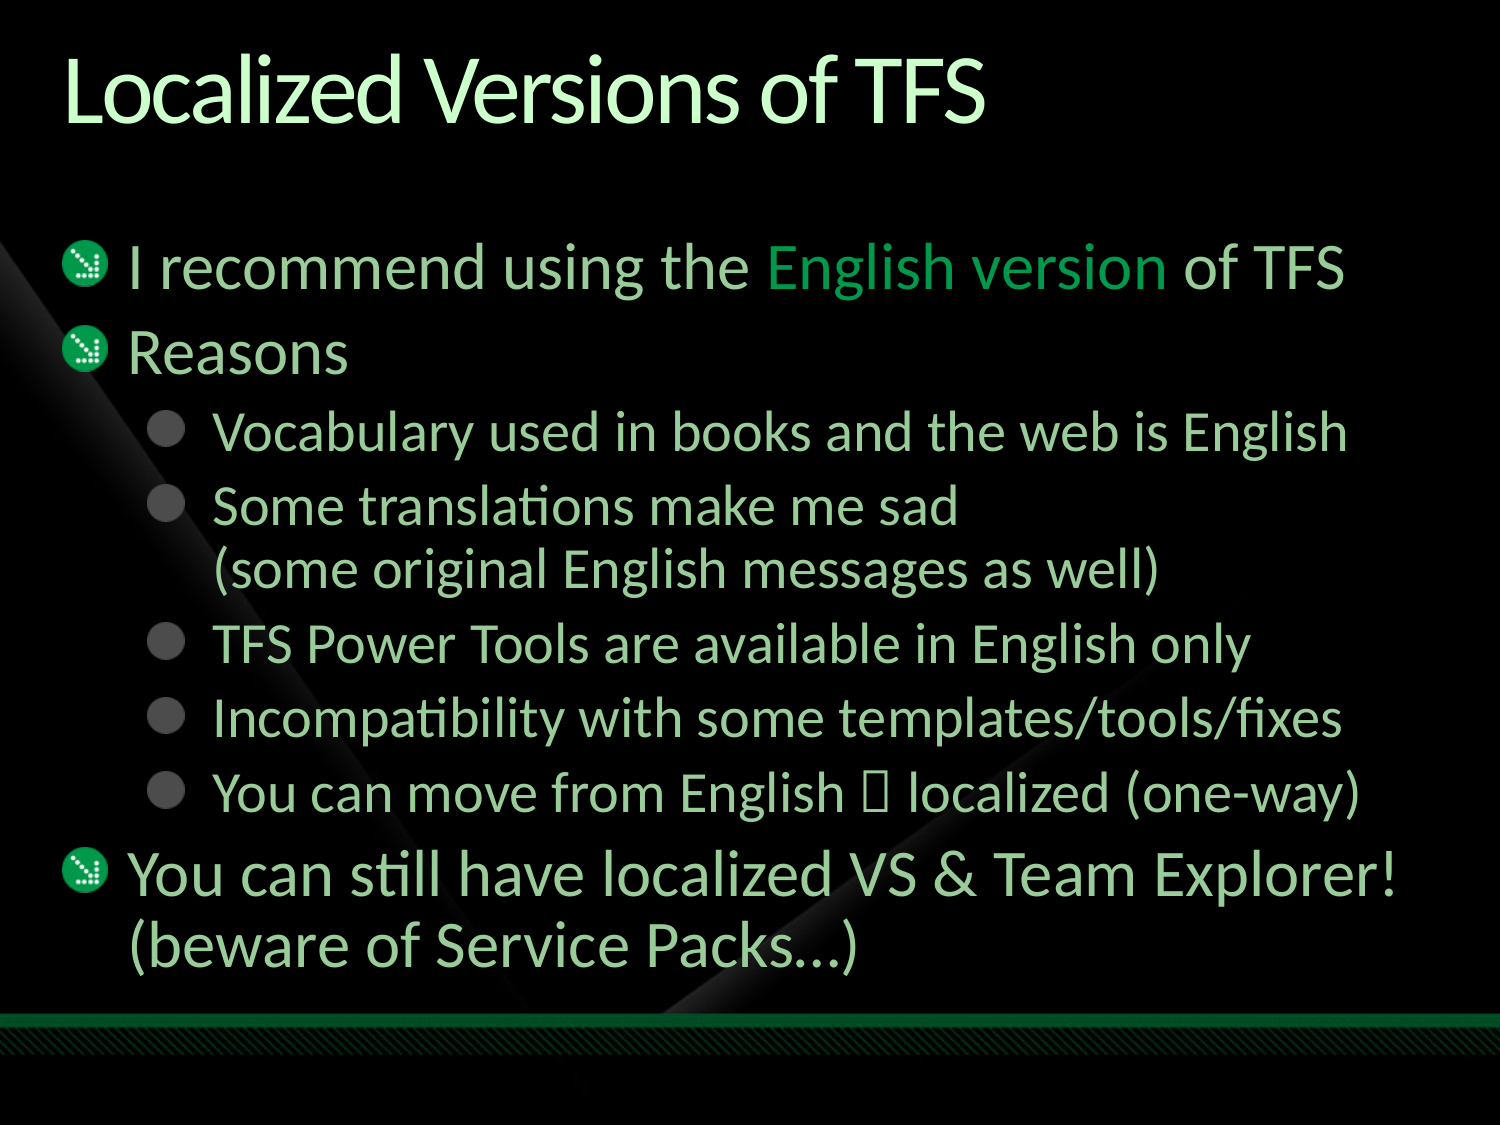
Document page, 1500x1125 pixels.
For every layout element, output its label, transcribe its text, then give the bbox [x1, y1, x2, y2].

list I recommend using the English version of TFS Reasons Vocabulary used in books and the web is English Some translations make me sad (some original English messages as well) TFS Power Tools are available in English only Incompatibility with some templates/tools/fixes You can move from English  localized (one-way) You can still have localized VS & Team Explorer! (beware of Service Packs…) [62, 231, 1438, 980]
picture [0, 0, 1500, 1125]
title Localized Versions of TFS [62, 37, 1438, 147]
